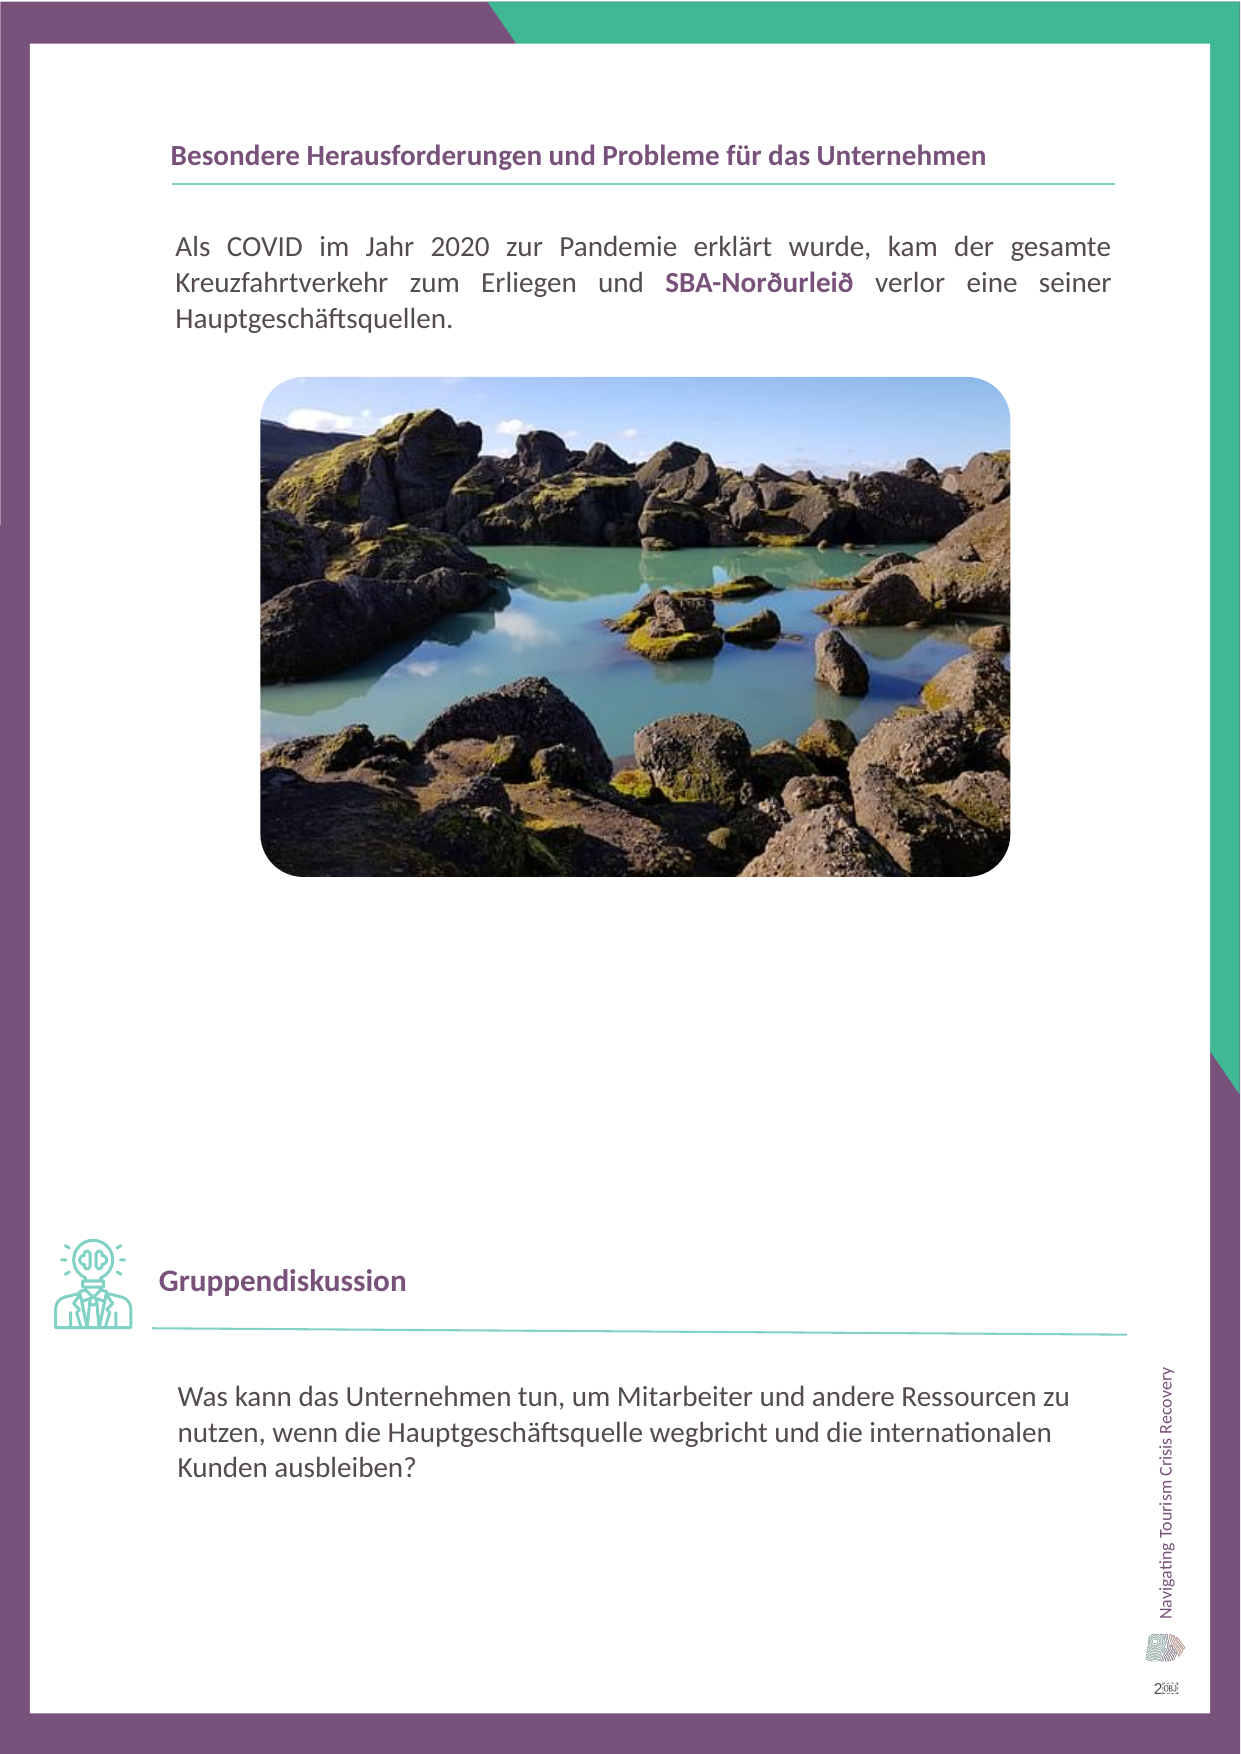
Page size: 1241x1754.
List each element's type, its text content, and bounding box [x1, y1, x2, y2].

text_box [53, 1238, 133, 1330]
text_box Als COVID im Jahr 2020 zur Pandemie erklärt wurde, kam der gesamte Kreuzfahrtverkehr zum Erliegen und SBA-Norðurleið verlor eine seiner Hauptgeschäftsquellen. [160, 219, 1127, 756]
text_box Was kann das Unternehmen tun, um Mitarbeiter und andere Ressourcen zu nutzen, wenn die Hauptgeschäftsquelle wegbricht und die internationalen Kunden ausbleiben? [162, 1309, 1139, 1551]
list Besondere Herausforderungen und Probleme für das Unternehmen [155, 122, 1139, 185]
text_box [151, 1328, 1128, 1335]
picture [1142, 1631, 1189, 1667]
text_box Gruppendiskussion [143, 1248, 1127, 1310]
picture [260, 376, 1011, 878]
